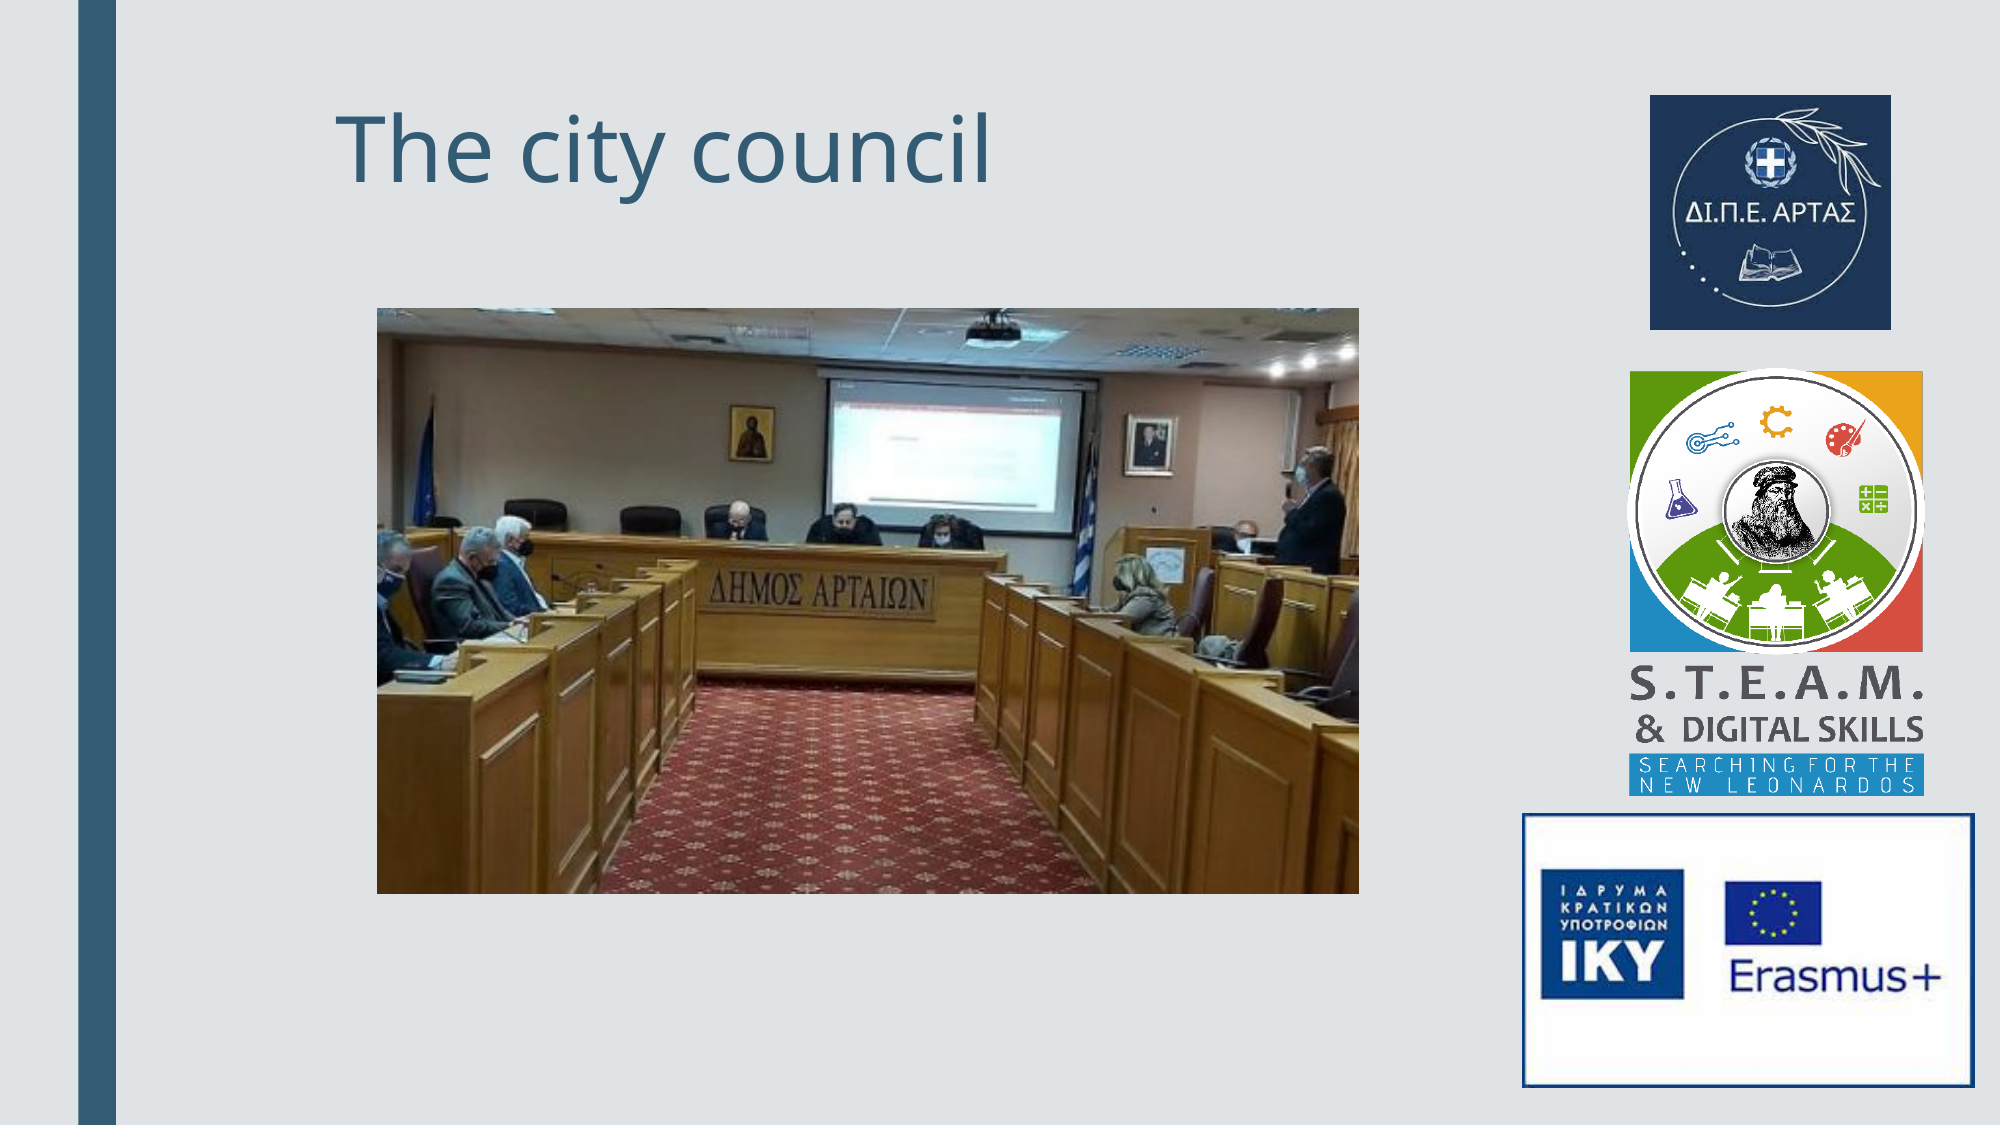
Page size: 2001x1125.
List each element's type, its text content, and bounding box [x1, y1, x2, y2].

title The city council [320, 96, 1480, 216]
picture [1650, 95, 1891, 330]
picture [1627, 368, 1925, 796]
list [376, 308, 1359, 894]
picture [1522, 813, 1975, 1088]
